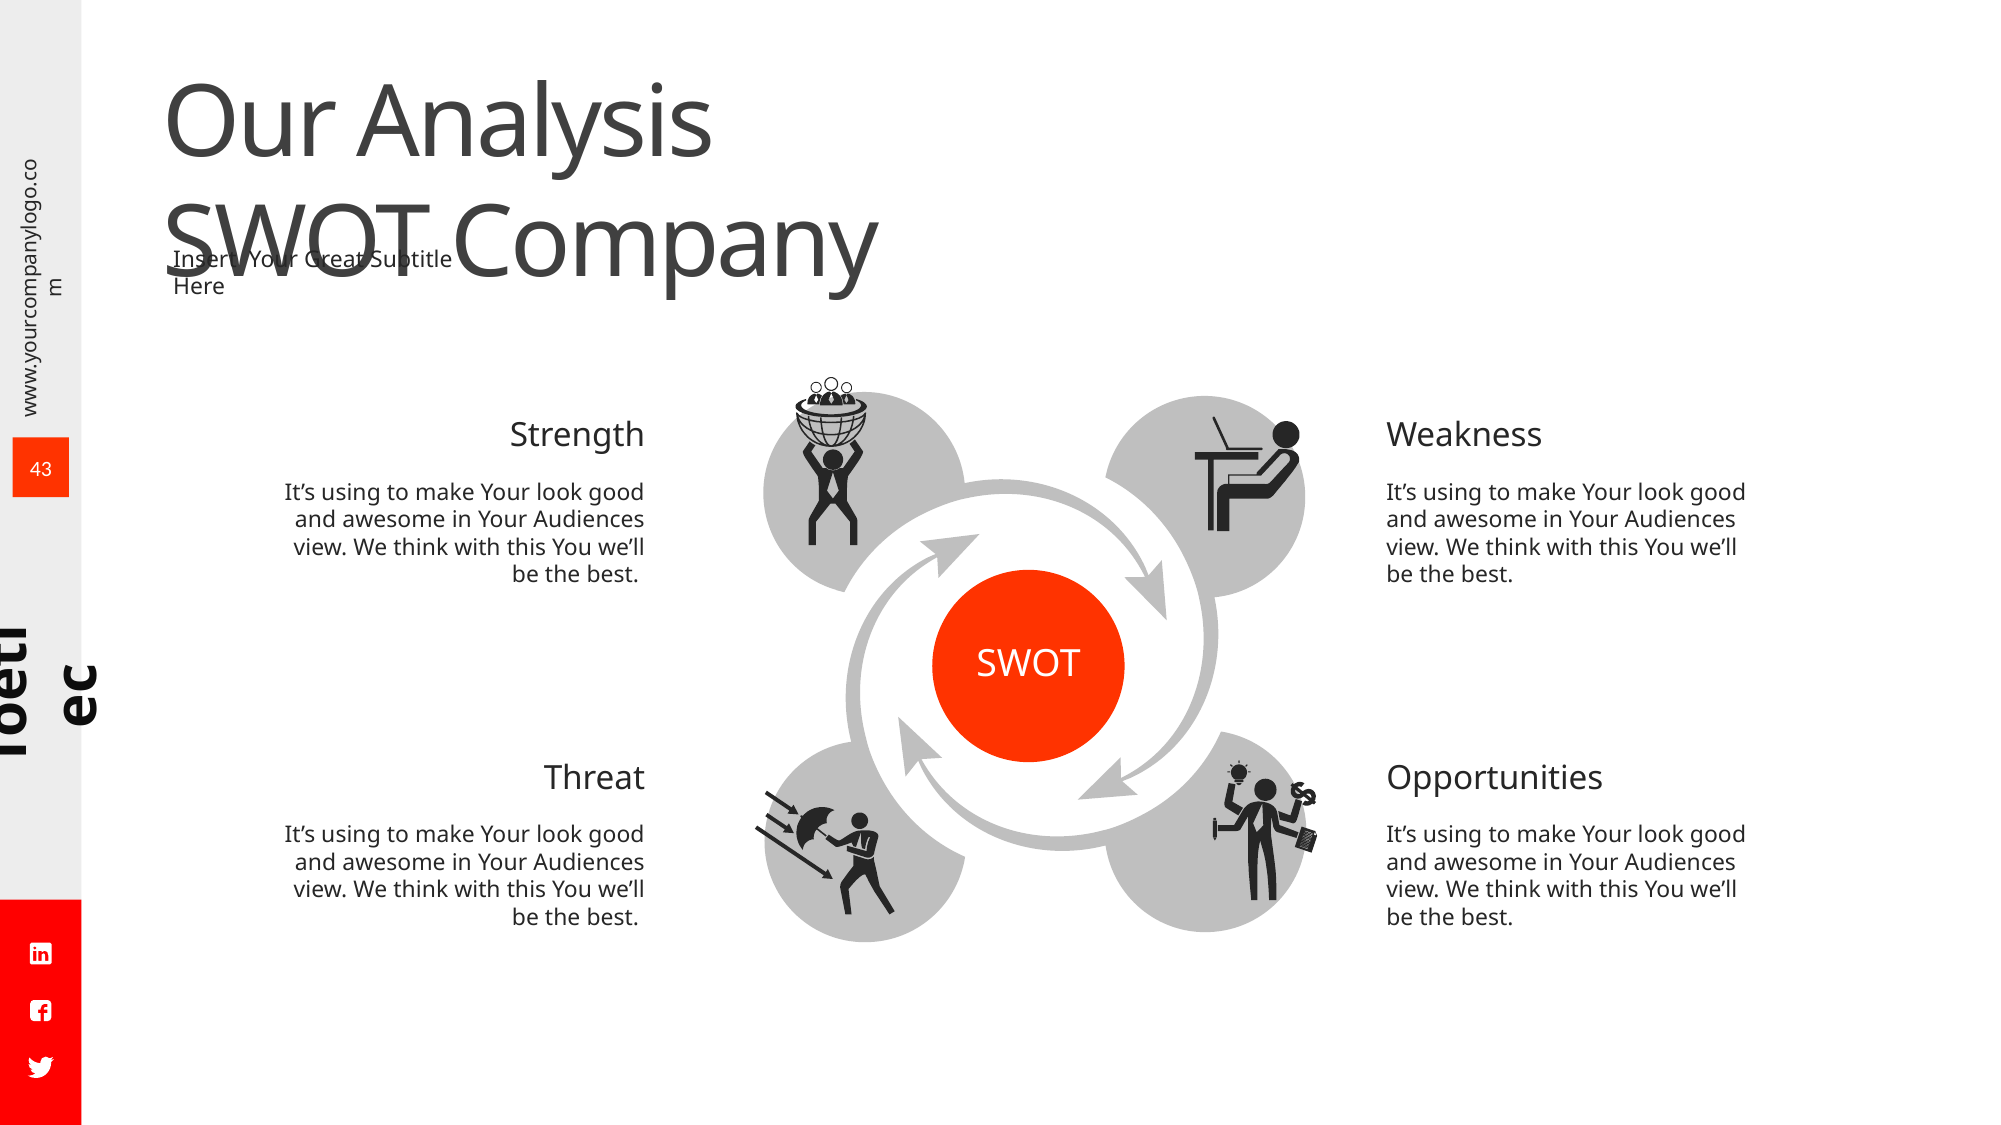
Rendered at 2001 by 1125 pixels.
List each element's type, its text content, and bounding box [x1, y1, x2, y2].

text_box Our Analysis SWOT Company [147, 116, 1015, 236]
text_box It’s using to make Your look good and awesome in Your Audiences view. We think with this You we’ll be the best. [1371, 469, 1778, 595]
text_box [754, 790, 895, 915]
text_box Insert Your Great Subtitle Here [158, 237, 512, 307]
text_box Strength [363, 405, 660, 461]
slide_number 43 [12, 437, 69, 498]
text_box Opportunities [1371, 748, 1669, 804]
text_box It’s using to make Your look good and awesome in Your Audiences view. We think with this You we’ll be the best. [1371, 812, 1778, 938]
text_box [762, 391, 1309, 945]
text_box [1212, 760, 1318, 901]
text_box It’s using to make Your look good and awesome in Your Audiences view. We think with this You we’ll be the best. [254, 812, 660, 938]
text_box It’s using to make Your look good and awesome in Your Audiences view. We think with this You we’ll be the best. [254, 469, 660, 595]
text_box Threat [363, 748, 660, 804]
text_box Weakness [1371, 405, 1669, 461]
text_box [795, 377, 867, 546]
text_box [1194, 416, 1300, 532]
